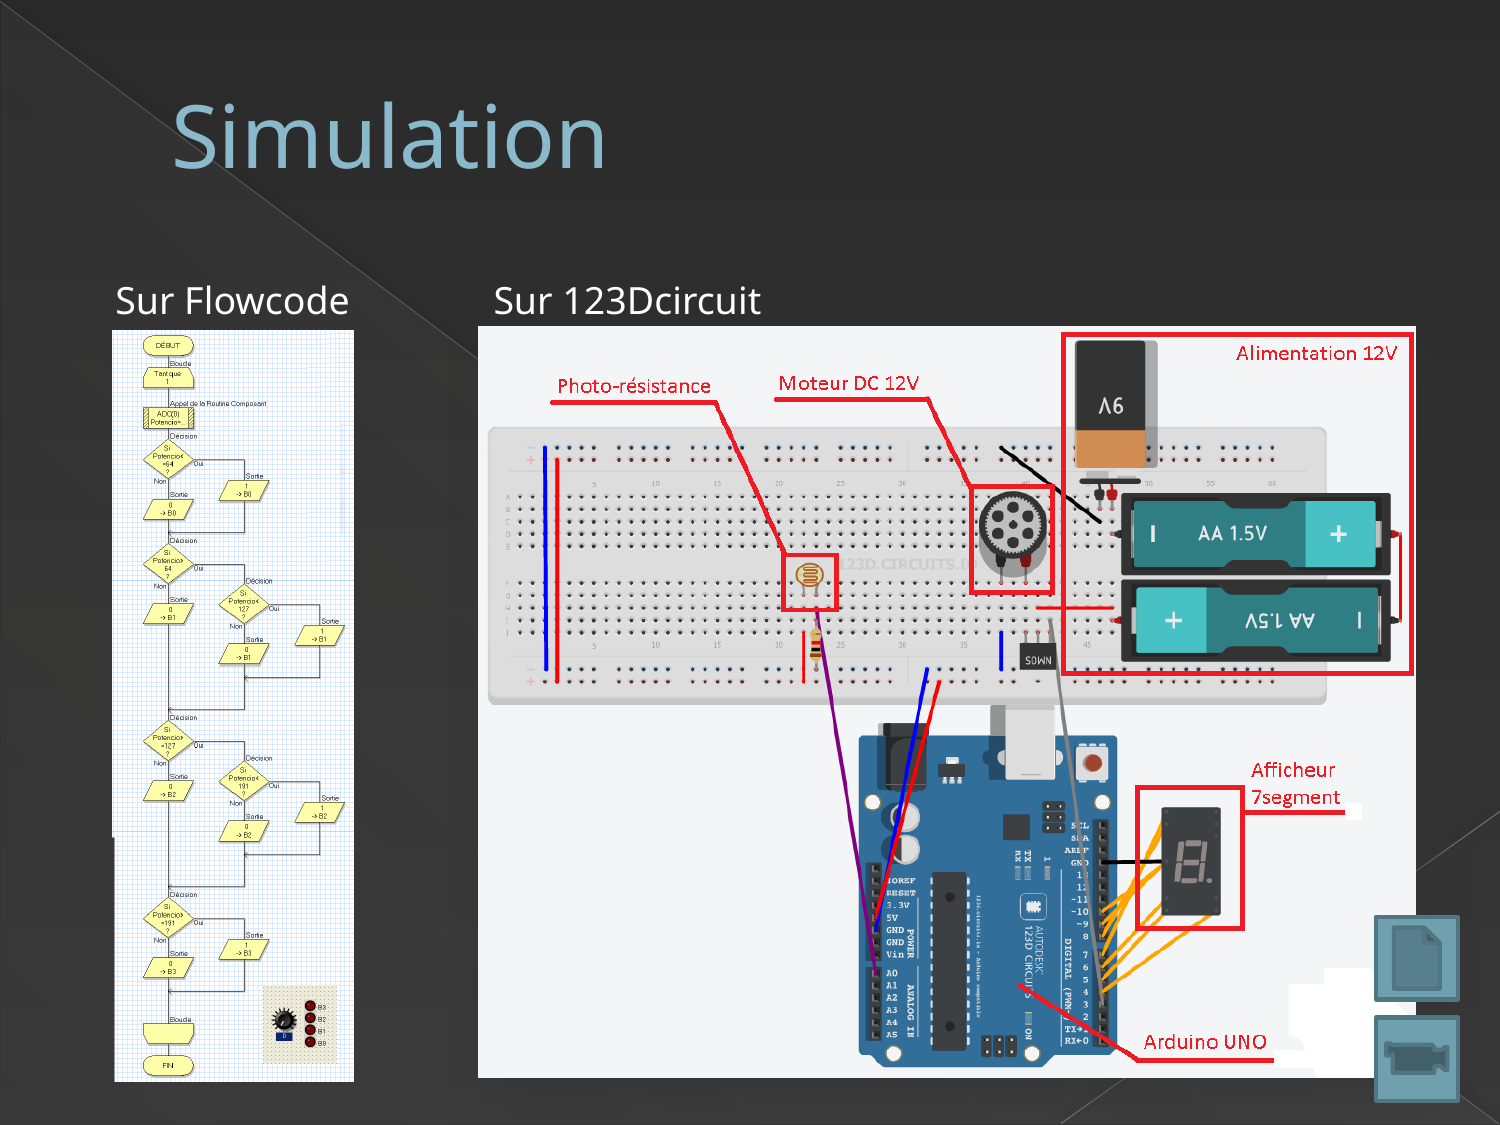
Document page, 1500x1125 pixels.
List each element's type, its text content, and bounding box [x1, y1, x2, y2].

picture [111, 329, 354, 1082]
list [477, 325, 1416, 1079]
text_box Sur Flowcode [100, 269, 366, 330]
text_box Sur 123Dcircuit [478, 269, 834, 313]
title Simulation [76, 19, 1427, 249]
text_box [1374, 1015, 1460, 1103]
text_box [1420, 915, 1460, 1002]
